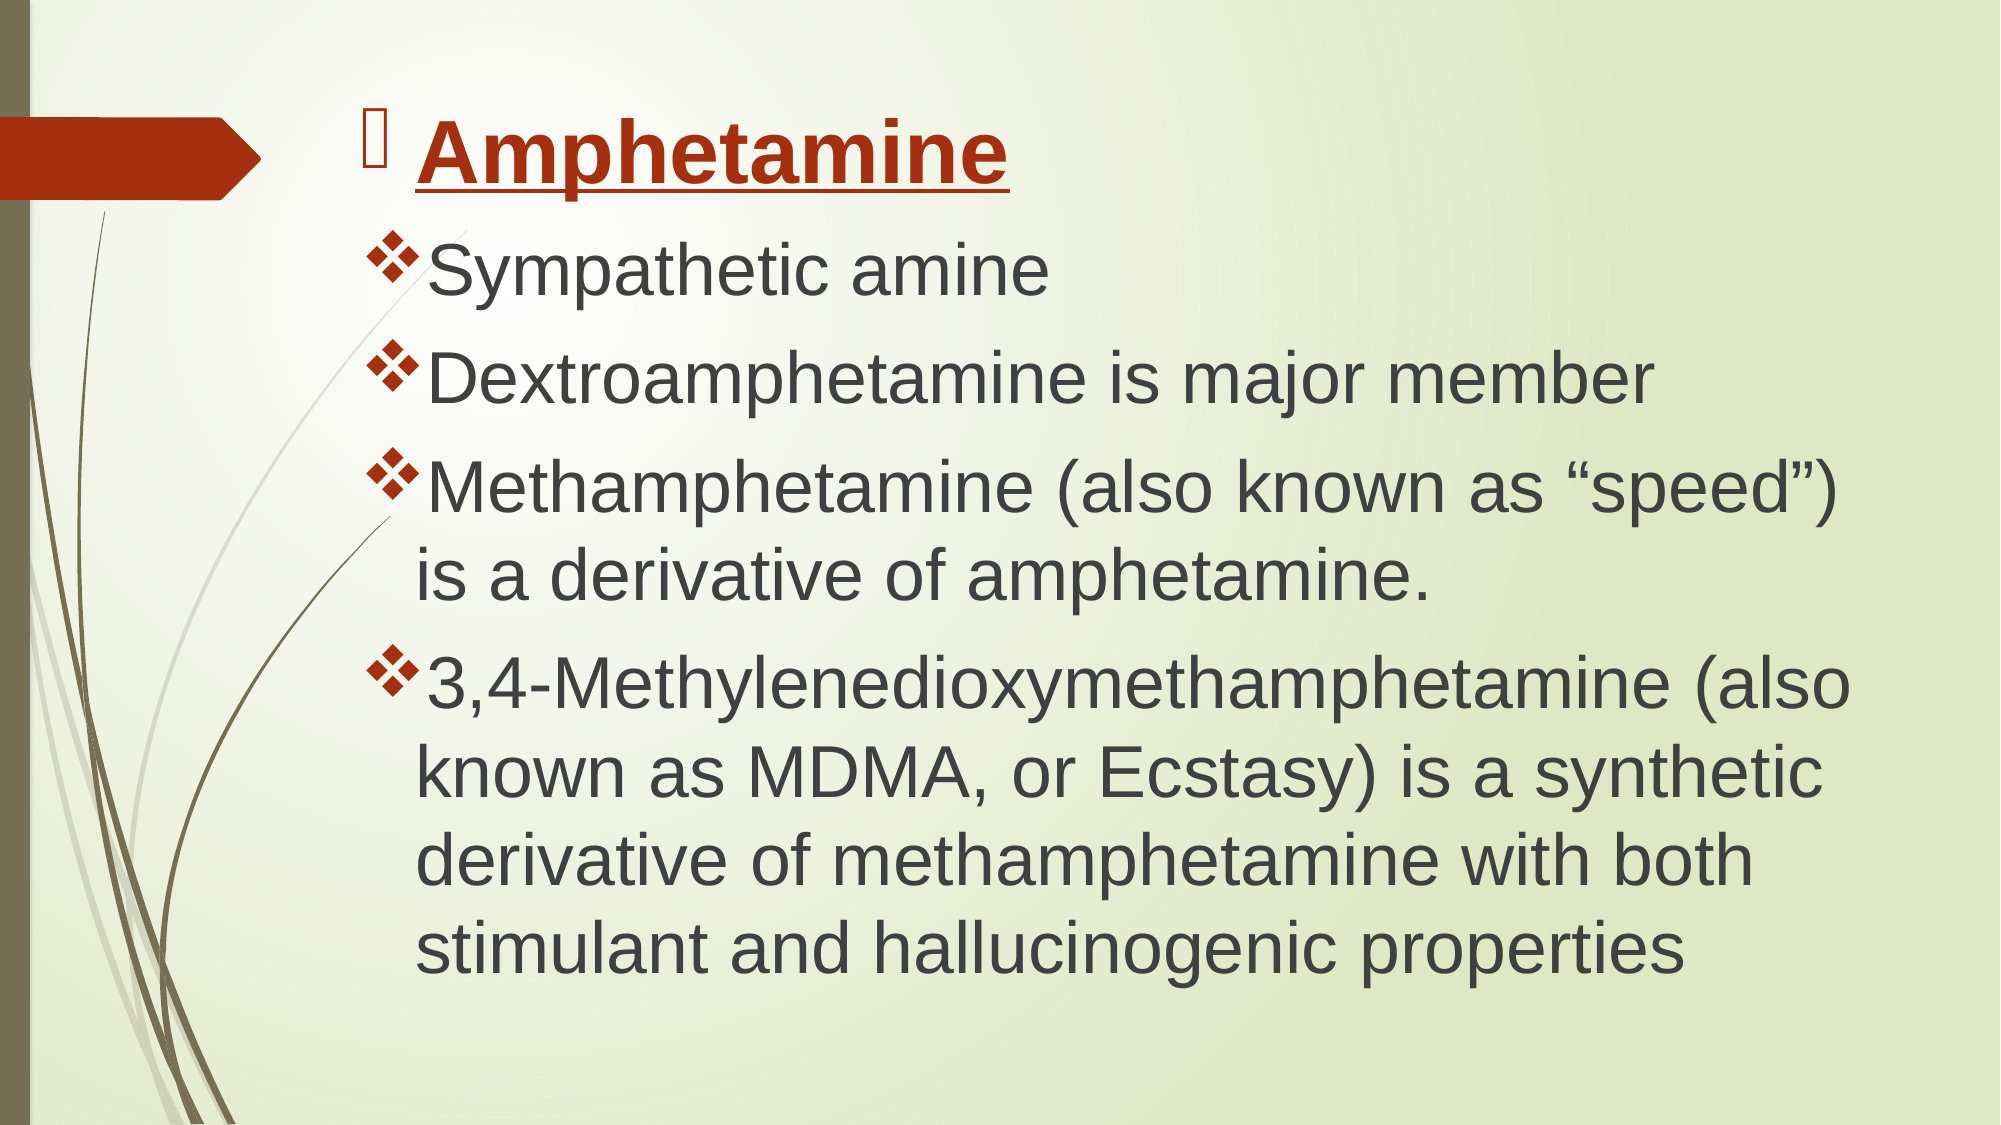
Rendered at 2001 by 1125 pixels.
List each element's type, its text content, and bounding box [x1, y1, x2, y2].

list Amphetamine Sympathetic amine Dextroamphetamine is major member Methamphetamine (also known as “speed”) is a derivative of amphetamine. 3,4-Methylenedioxymethamphetamine (also known as MDMA, or Ecstasy) is a synthetic derivative of methamphetamine with both stimulant and hallucinogenic properties [345, 86, 1888, 1083]
